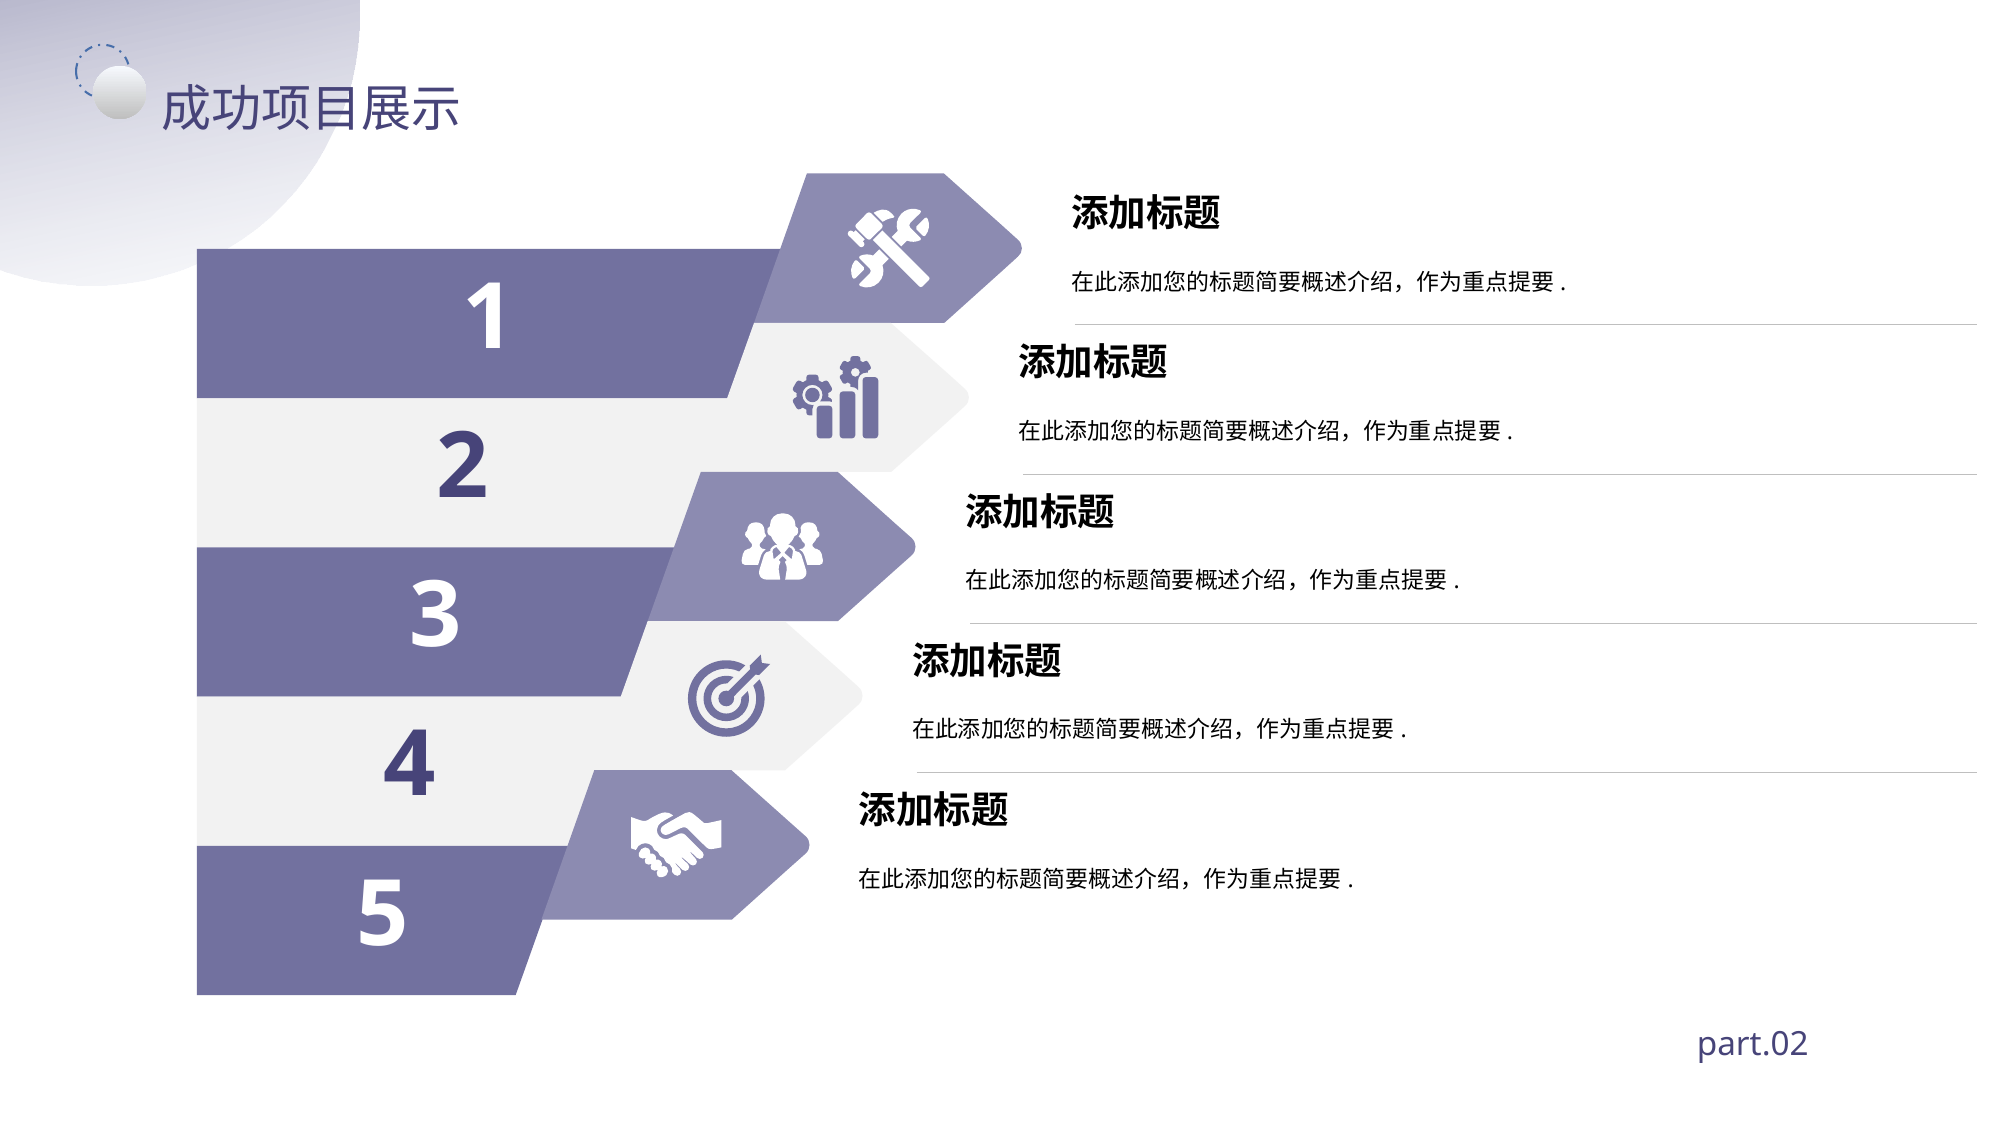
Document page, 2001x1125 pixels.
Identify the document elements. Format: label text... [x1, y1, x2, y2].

text_box [647, 471, 916, 622]
text_box [816, 405, 833, 439]
text_box [798, 522, 823, 565]
text_box [0, 0, 361, 287]
text_box [839, 356, 871, 391]
text_box [594, 621, 863, 771]
text_box 2 [196, 398, 726, 547]
text_box [75, 43, 130, 97]
text_box [847, 208, 930, 288]
text_box [92, 64, 146, 120]
text_box part.02 [1682, 994, 1916, 1070]
text_box [862, 377, 879, 439]
text_box 1 [196, 248, 780, 398]
text_box [759, 513, 807, 580]
text_box [687, 660, 765, 737]
text_box [660, 812, 722, 850]
text_box [754, 173, 1022, 323]
text_box [718, 654, 771, 707]
text_box 4 [196, 696, 620, 845]
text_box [1003, 330, 1977, 468]
text_box [541, 770, 810, 920]
text_box [792, 374, 833, 416]
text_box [897, 629, 1977, 767]
text_box 3 [196, 547, 673, 696]
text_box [843, 778, 1977, 916]
text_box [839, 391, 856, 439]
text_box 成功项目展示 [146, 39, 625, 145]
text_box 5 [196, 845, 567, 996]
text_box [638, 847, 669, 878]
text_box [1056, 181, 1977, 319]
text_box [631, 812, 704, 876]
text_box [701, 322, 969, 472]
text_box [741, 522, 767, 565]
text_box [950, 480, 1977, 617]
